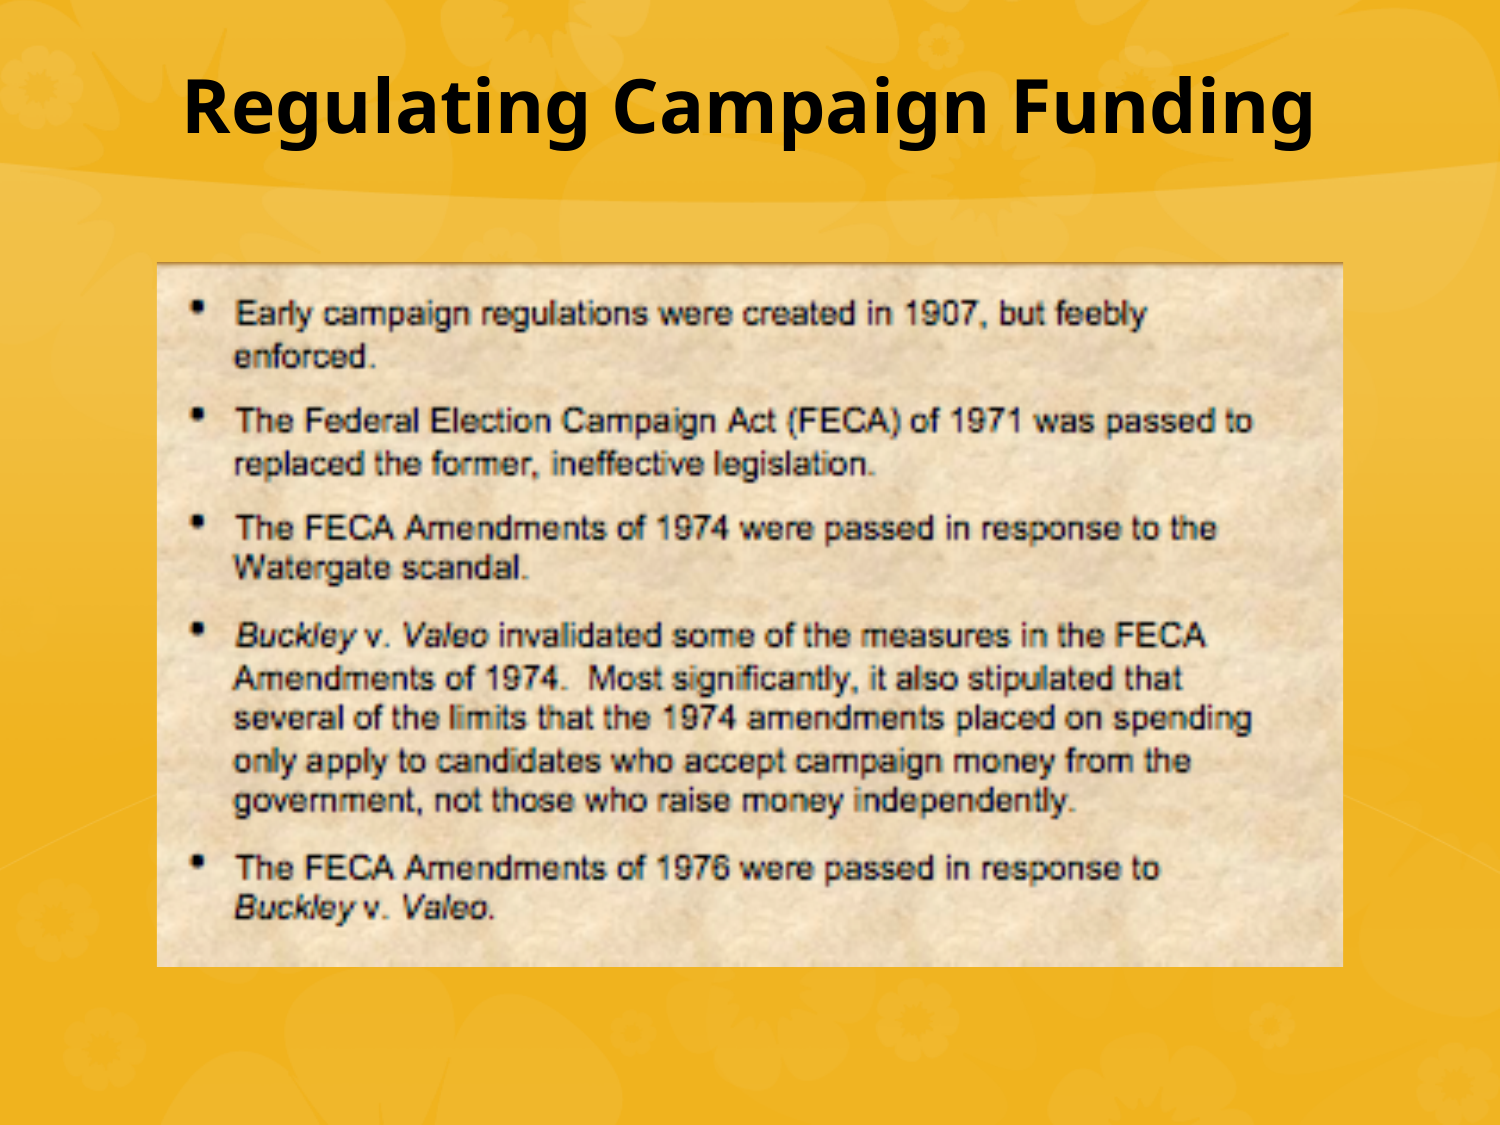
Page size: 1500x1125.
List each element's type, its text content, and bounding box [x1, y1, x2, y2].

picture [0, 0, 1500, 1125]
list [156, 262, 1344, 967]
title Regulating Campaign Funding [127, 14, 1372, 203]
